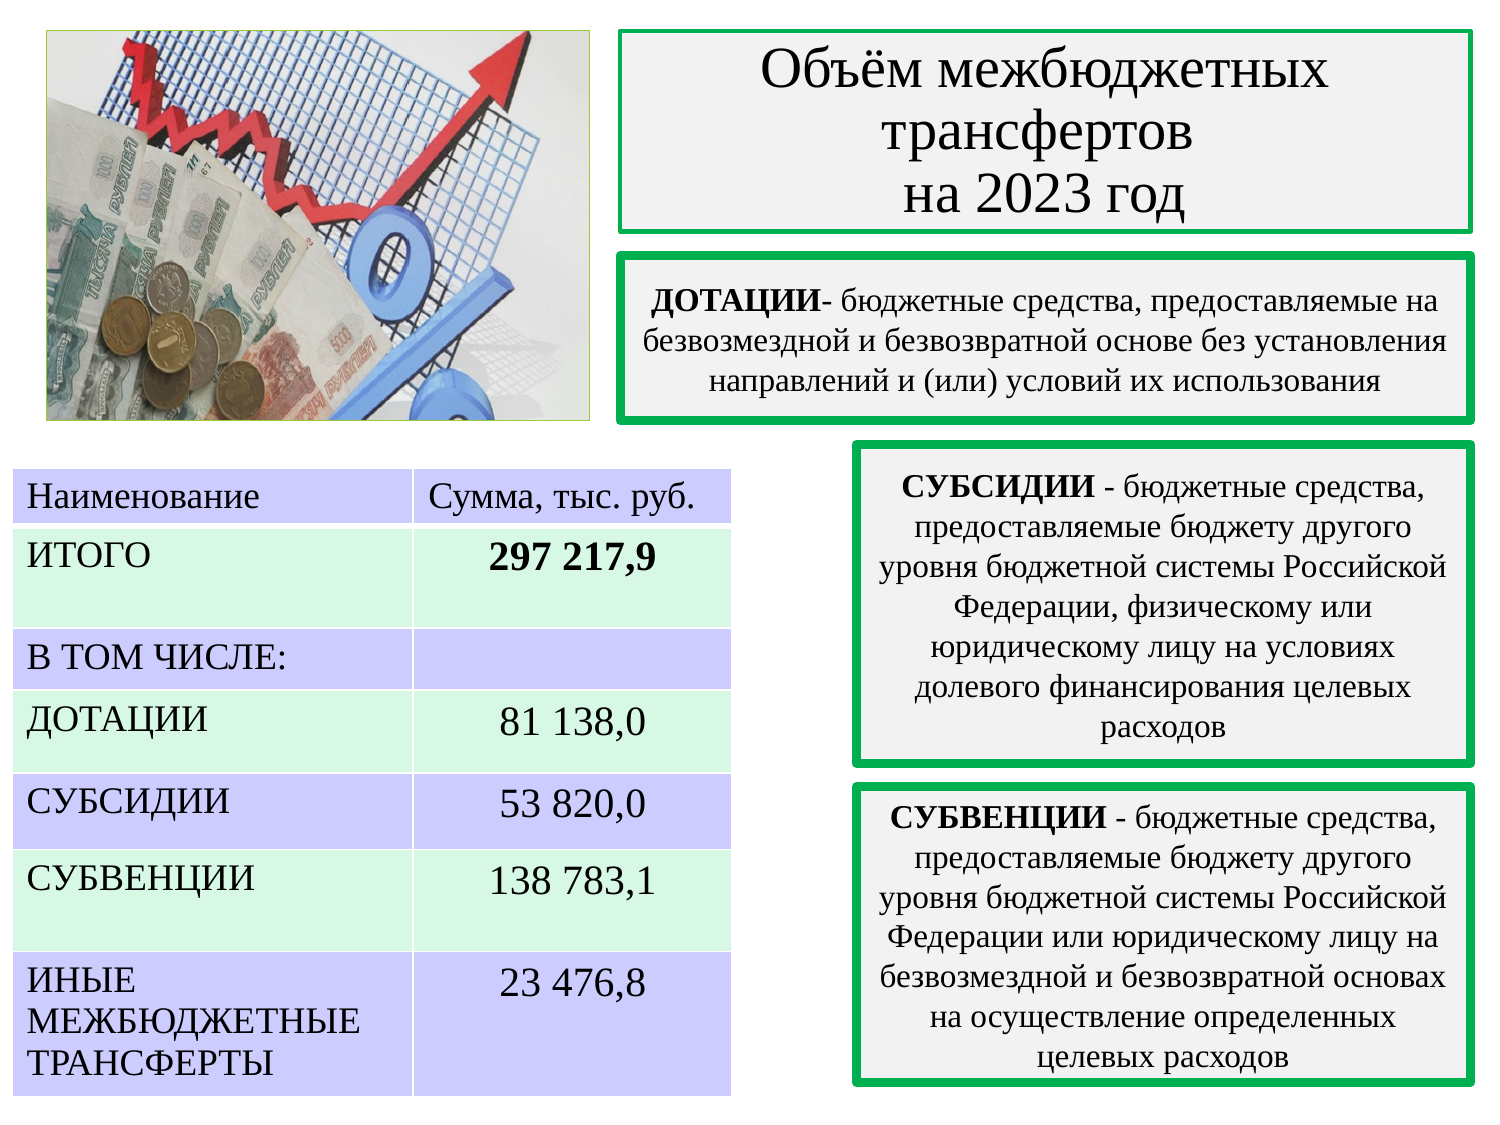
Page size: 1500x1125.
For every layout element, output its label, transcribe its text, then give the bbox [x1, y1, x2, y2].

title Объём межбюджетных трансфертов на 2023 год [620, 30, 1471, 232]
table_header Наименование [13, 469, 412, 523]
table_cell 297 217,9 [414, 529, 731, 627]
text_box ДОТАЦИИ- бюджетные средства, предоставляемые на безвозмездной и безвозвратной основе без установления направлений и (или) условий их использования [616, 251, 1475, 425]
table_cell ИНЫЕ МЕЖБЮДЖЕТНЫЕ ТРАНСФЕРТЫ [13, 952, 412, 1096]
table_cell ДОТАЦИИ [13, 691, 412, 772]
table_cell [414, 629, 731, 689]
table_cell СУБСИДИИ [13, 774, 412, 849]
text_box СУБВЕНЦИИ - бюджетные средства, предоставляемые бюджету другого уровня бюджетной системы Российской Федерации или юридическому лицу на безвозмездной и безвозвратной основах на осуществление определенных целевых расходов [852, 782, 1475, 1087]
table_cell 23 476,8 [414, 952, 731, 1096]
table_cell 53 820,0 [414, 774, 731, 849]
table_cell В ТОМ ЧИСЛЕ: [13, 629, 412, 689]
table_header Сумма, тыс. руб. [414, 469, 731, 523]
picture [45, 30, 590, 422]
table_cell 81 138,0 [414, 691, 731, 772]
table_cell 138 783,1 [414, 850, 731, 951]
text_box СУБСИДИИ - бюджетные средства, предоставляемые бюджету другого уровня бюджетной системы Российской Федерации, физическому или юридическому лицу на условиях долевого финансирования целевых расходов [852, 440, 1475, 768]
table_cell СУБВЕНЦИИ [13, 850, 412, 951]
table_cell ИТОГО [13, 529, 412, 627]
